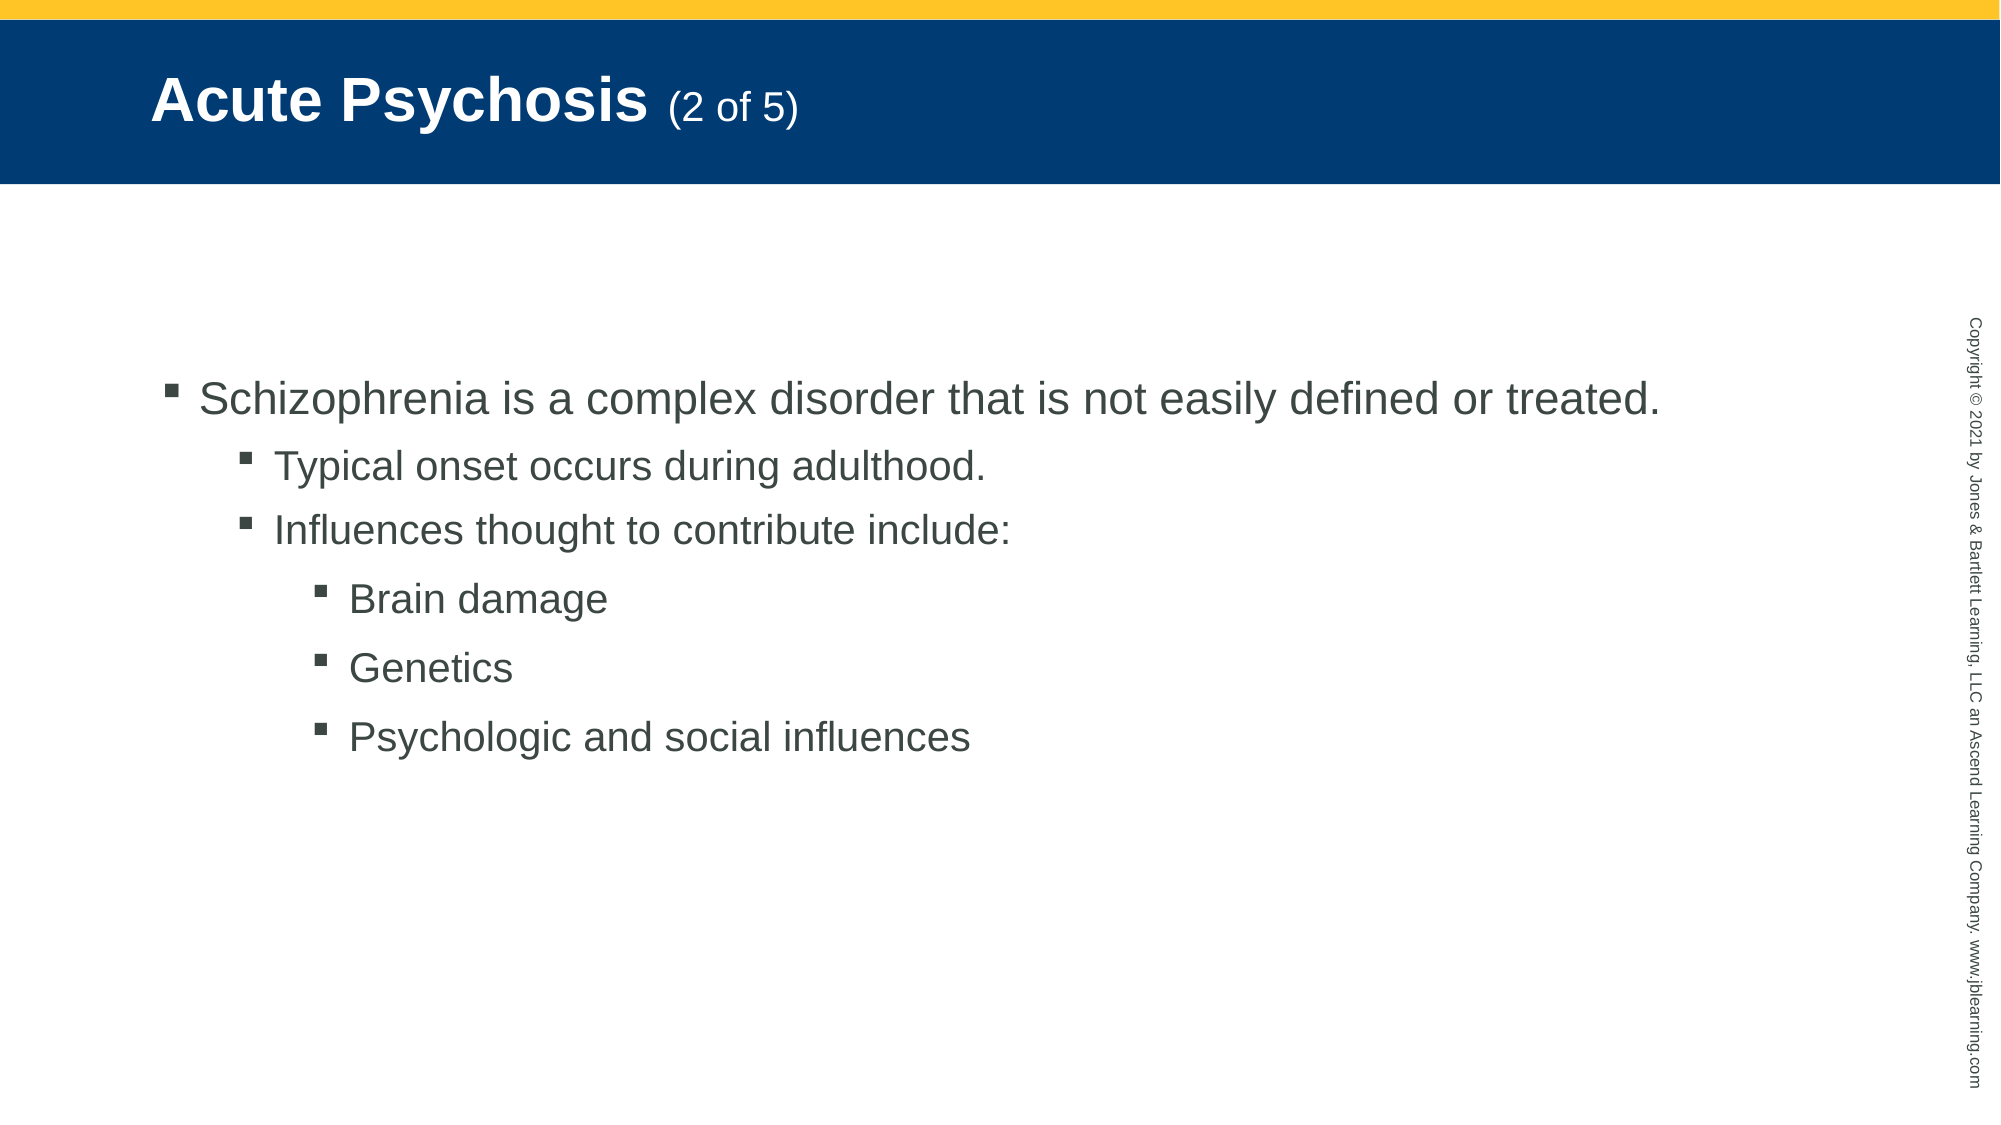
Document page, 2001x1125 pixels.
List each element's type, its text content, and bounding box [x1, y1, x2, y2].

title Acute Psychosis (2 of 5) [0, 19, 2000, 185]
list Schizophrenia is a complex disorder that is not easily defined or treated. Typical onset occurs during adulthood. Influences thought to contribute include: Brain damage Genetics Psychologic and social influences [146, 361, 1859, 1016]
